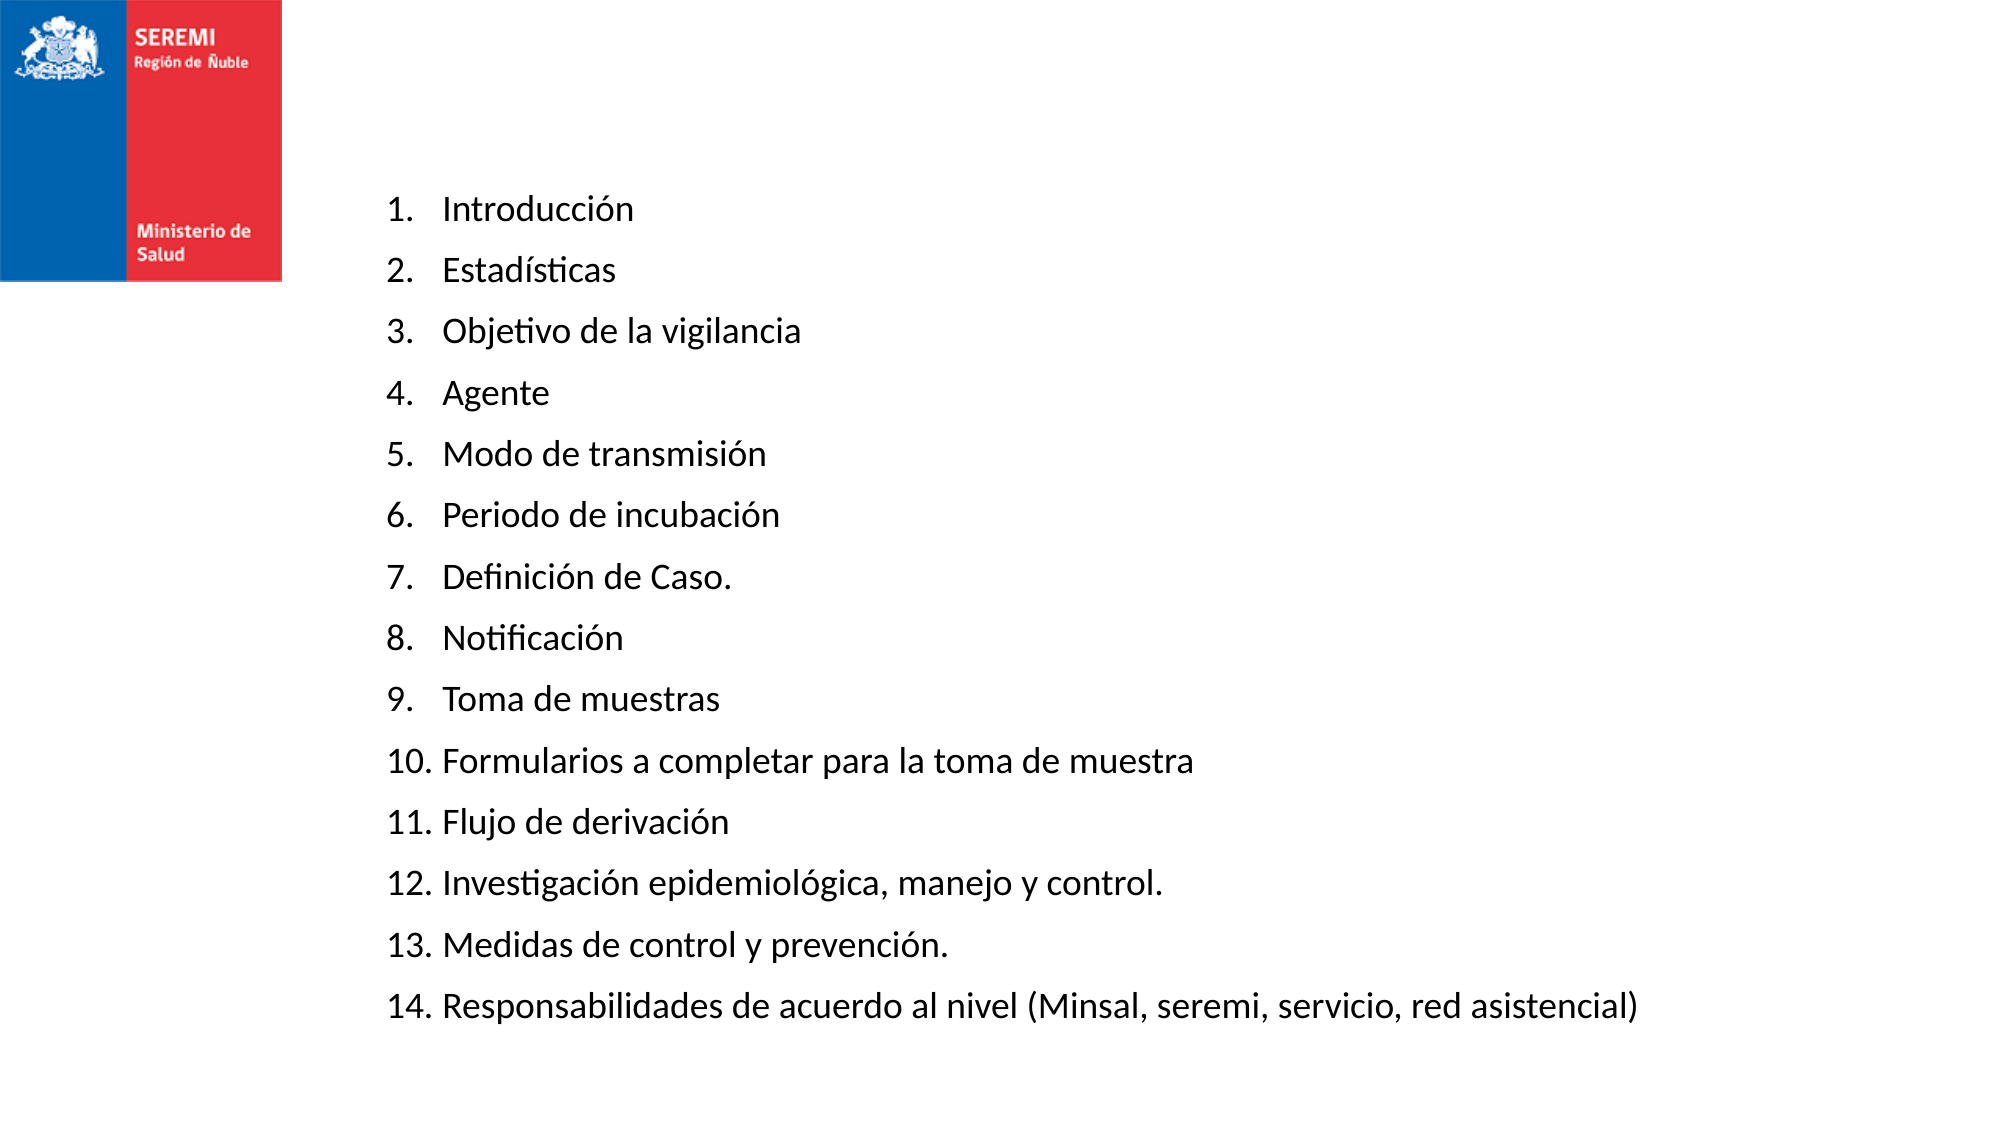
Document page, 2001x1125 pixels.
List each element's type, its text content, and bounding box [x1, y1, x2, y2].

list Introducción Estadísticas Objetivo de la vigilancia Agente Modo de transmisión Periodo de incubación Definición de Caso. Notificación Toma de muestras Formularios a completar para la toma de muestra Flujo de derivación Investigación epidemiológica, manejo y control. Medidas de control y prevención. Responsabilidades de acuerdo al nivel (Minsal, seremi, servicio, red asistencial) [371, 181, 1920, 1059]
picture [0, 0, 282, 282]
